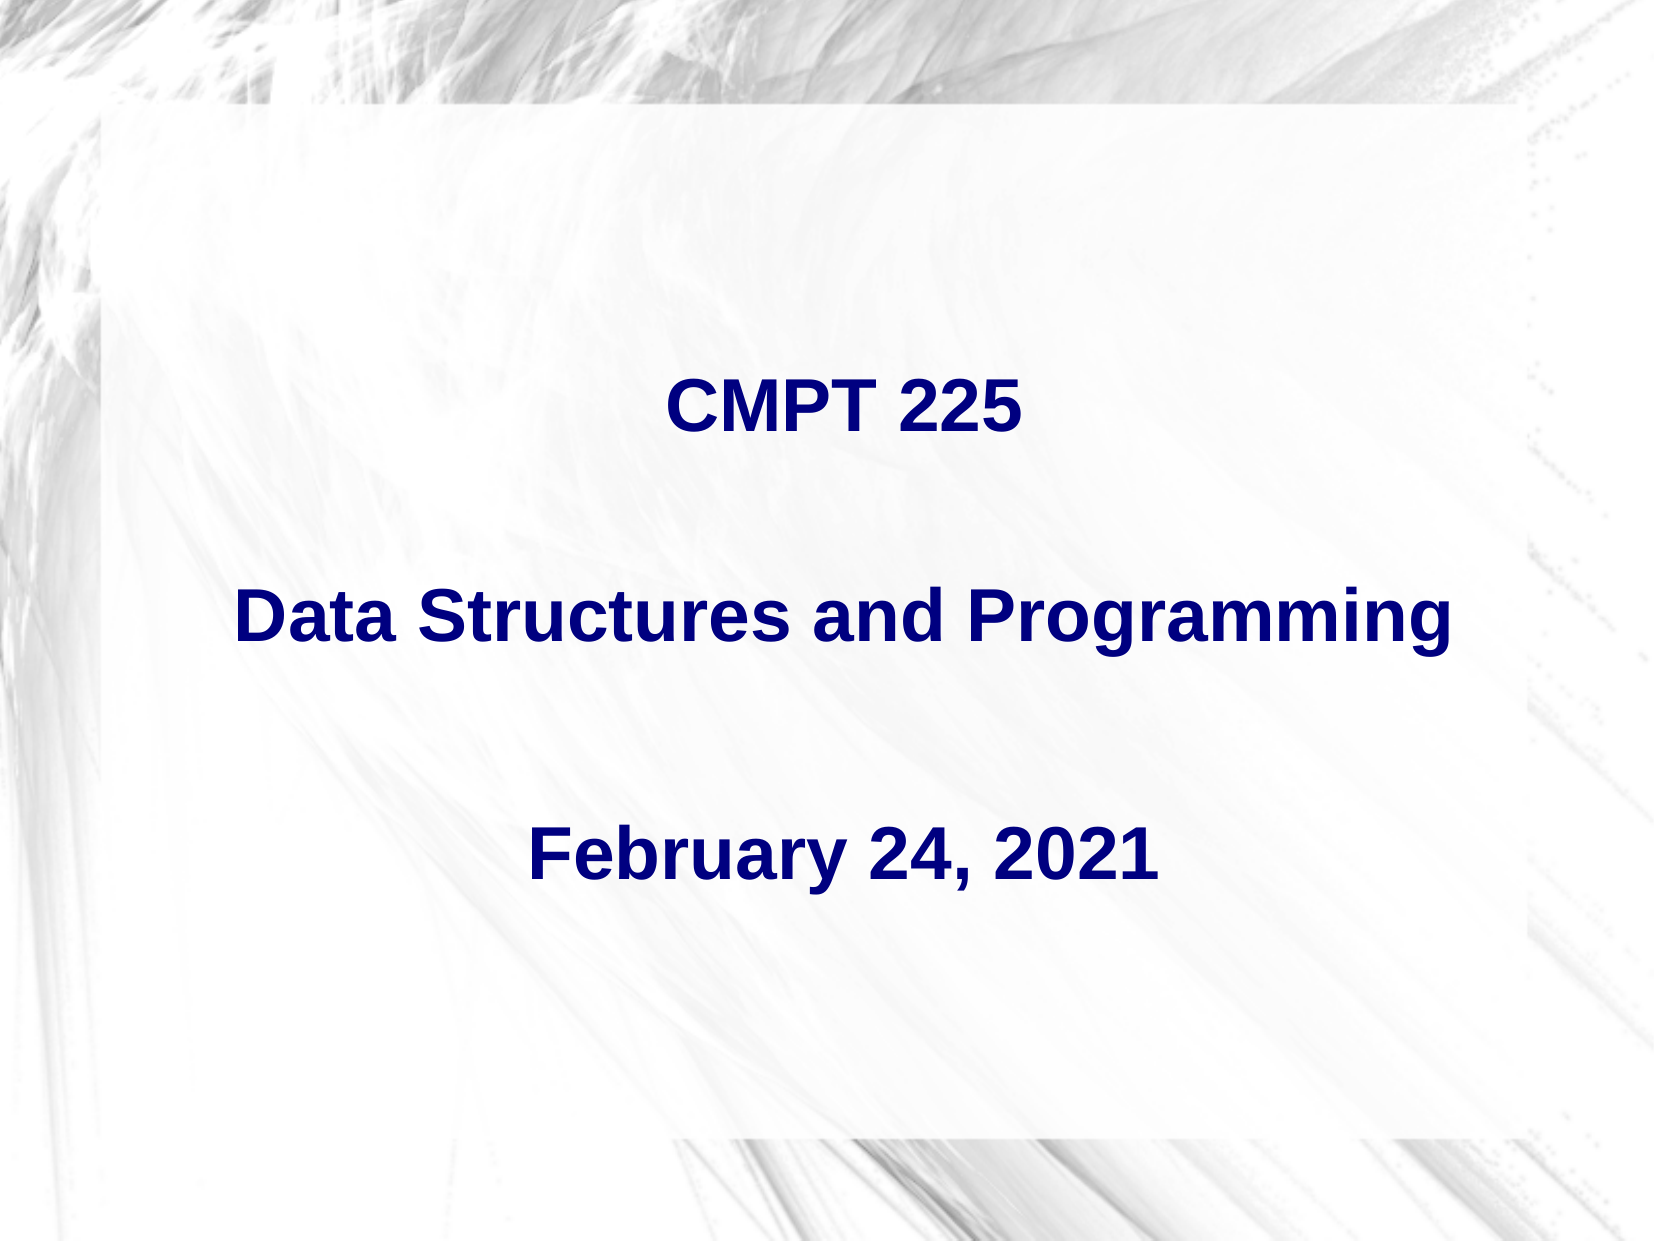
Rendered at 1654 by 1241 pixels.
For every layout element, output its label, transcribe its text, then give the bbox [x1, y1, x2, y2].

list CMPT 225 Data Structures and Programming February 24, 2021 [118, 237, 1571, 1134]
picture [0, 0, 1654, 1241]
